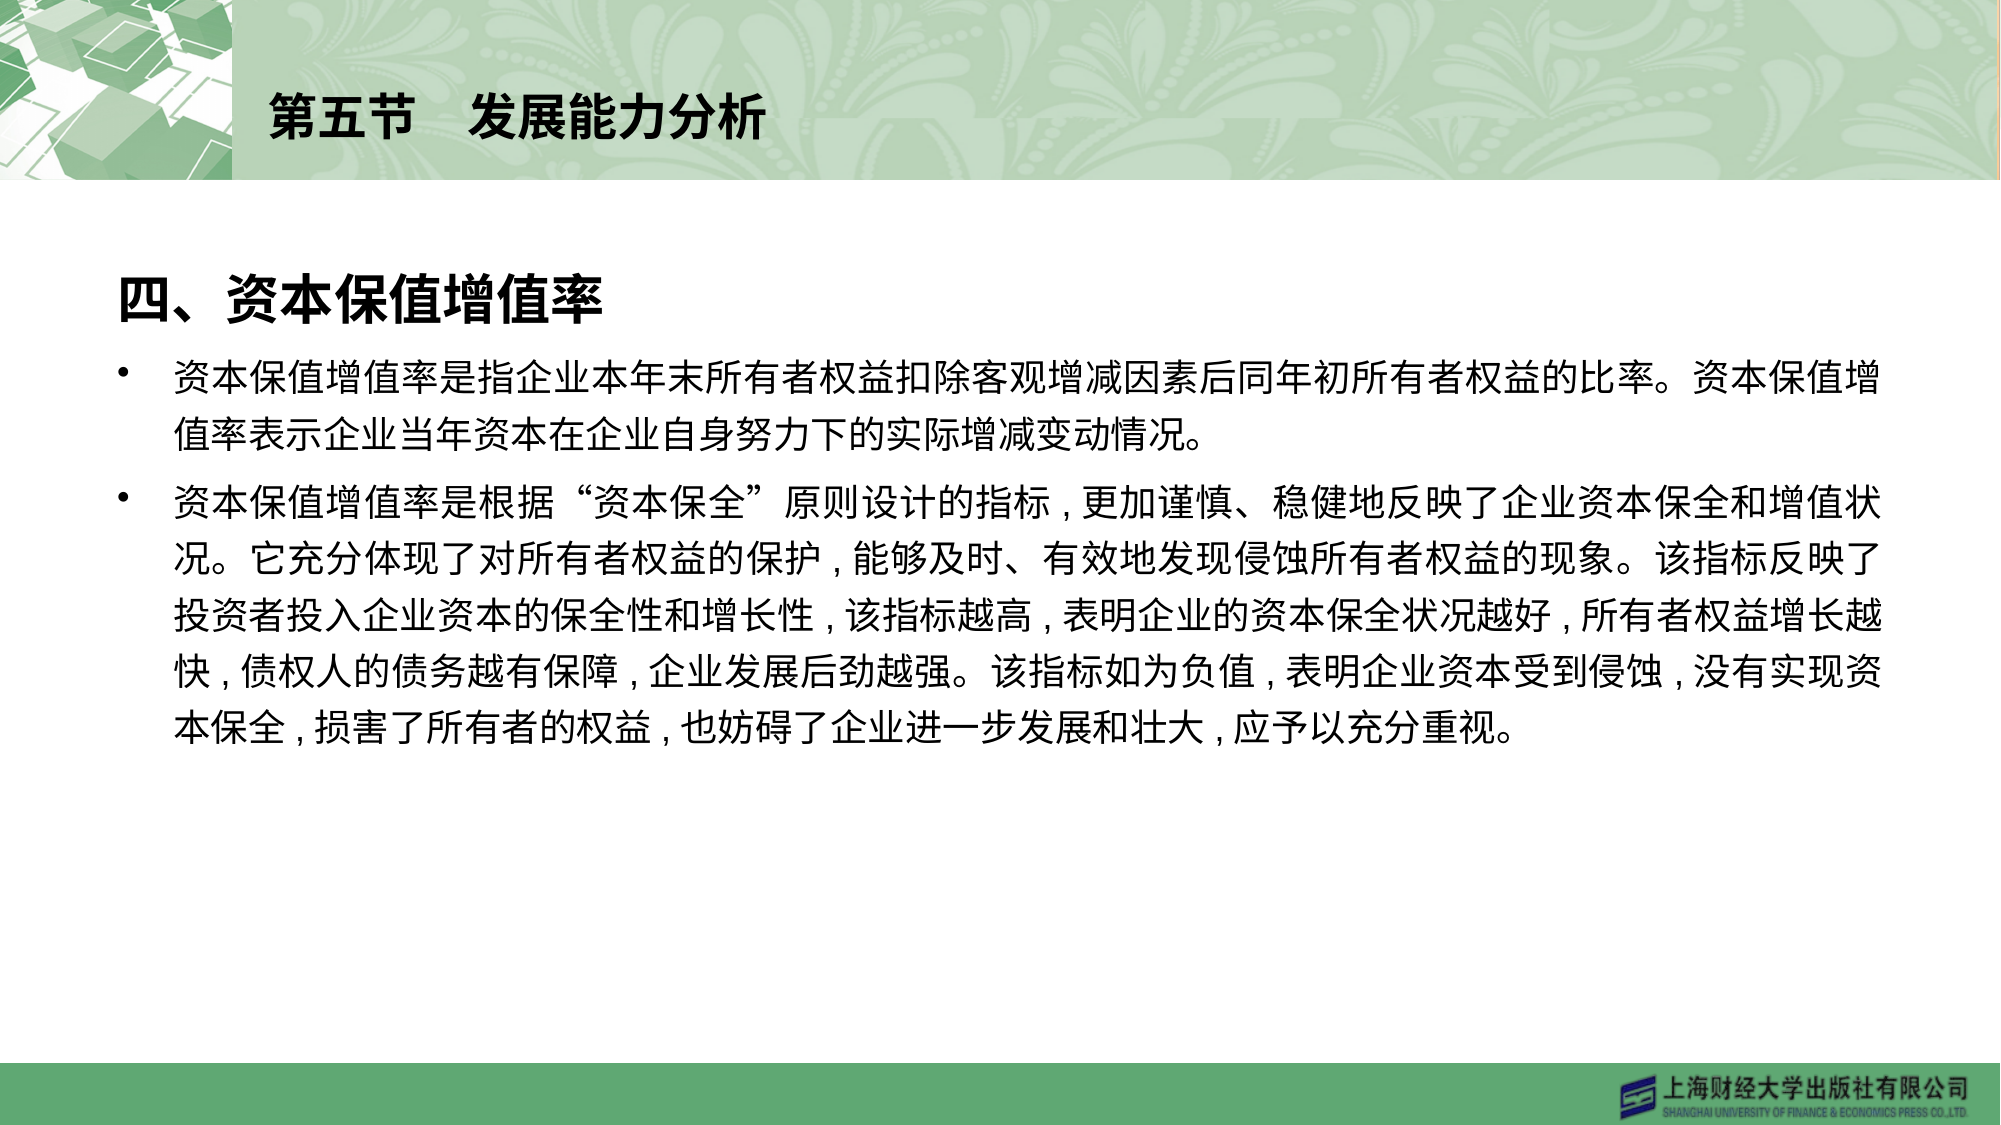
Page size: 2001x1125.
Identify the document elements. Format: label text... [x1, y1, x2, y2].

list 四、资本保值增值率 资本保值增值率是指企业本年末所有者权益扣除客观增减因素后同年初所有者权益的比率。资本保值增值率表示企业当年资本在企业自身努力下的实际增减变动情况。 资本保值增值率是根据“资本保全”原则设计的指标,更加谨慎、稳健地反映了企业资本保全和增值状况。它充分体现了对所有者权益的保护,能够及时、有效地发现侵蚀所有者权益的现象。该指标反映了投资者投入企业资本的保全性和增长性,该指标越高,表明企业的资本保全状况越好,所有者权益增长越快,债权人的债务越有保障,企业发展后劲越强。该指标如为负值,表明企业资本受到侵蚀,没有实现资本保全,损害了所有者的权益,也妨碍了企业进一步发展和壮大,应予以充分重视。 [102, 241, 1898, 1065]
title 第五节 发展能力分析 [252, 64, 1609, 168]
picture [0, 0, 2001, 1125]
